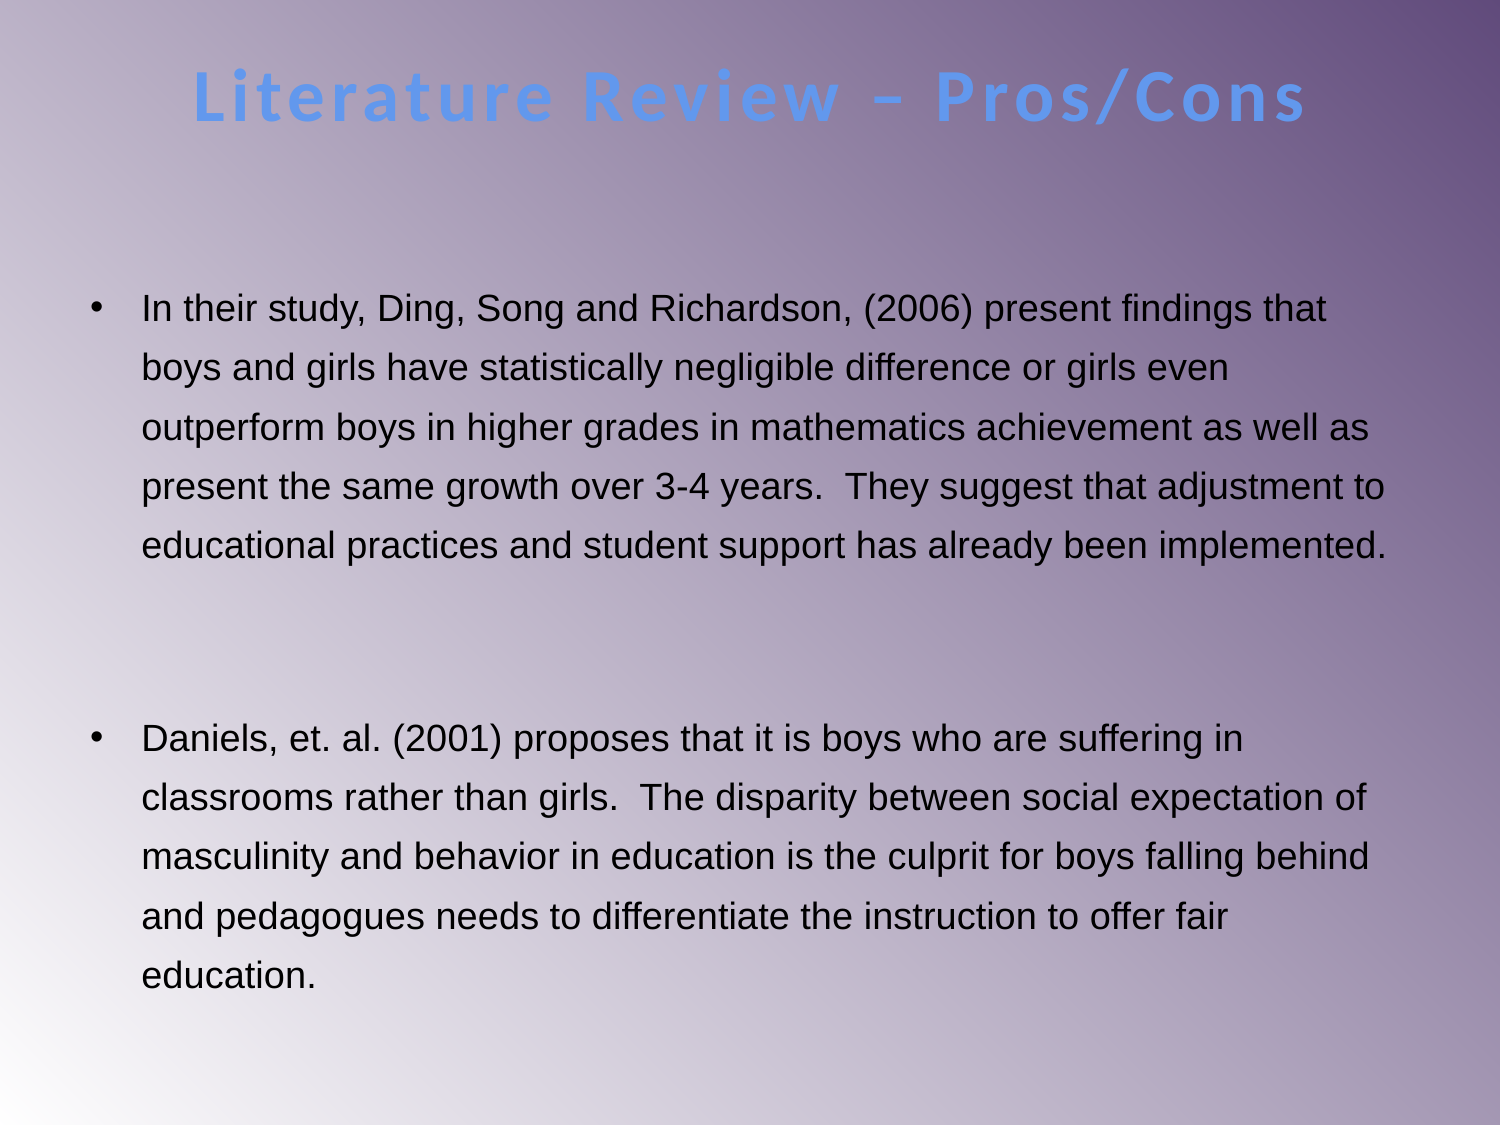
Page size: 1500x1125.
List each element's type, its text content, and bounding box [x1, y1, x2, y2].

list In their study, Ding, Song and Richardson, (2006) present findings that boys and girls have statistically negligible difference or girls even outperform boys in higher grades in mathematics achievement as well as present the same growth over 3-4 years. They suggest that adjustment to educational practices and student support has already been implemented. Daniels, et. al. (2001) proposes that it is boys who are suffering in classrooms rather than girls. The disparity between social expectation of masculinity and behavior in education is the culprit for boys falling behind and pedagogues needs to differentiate the instruction to offer fair education. [75, 262, 1425, 1005]
title Literature Review – Pros/Cons [75, 23, 1425, 160]
